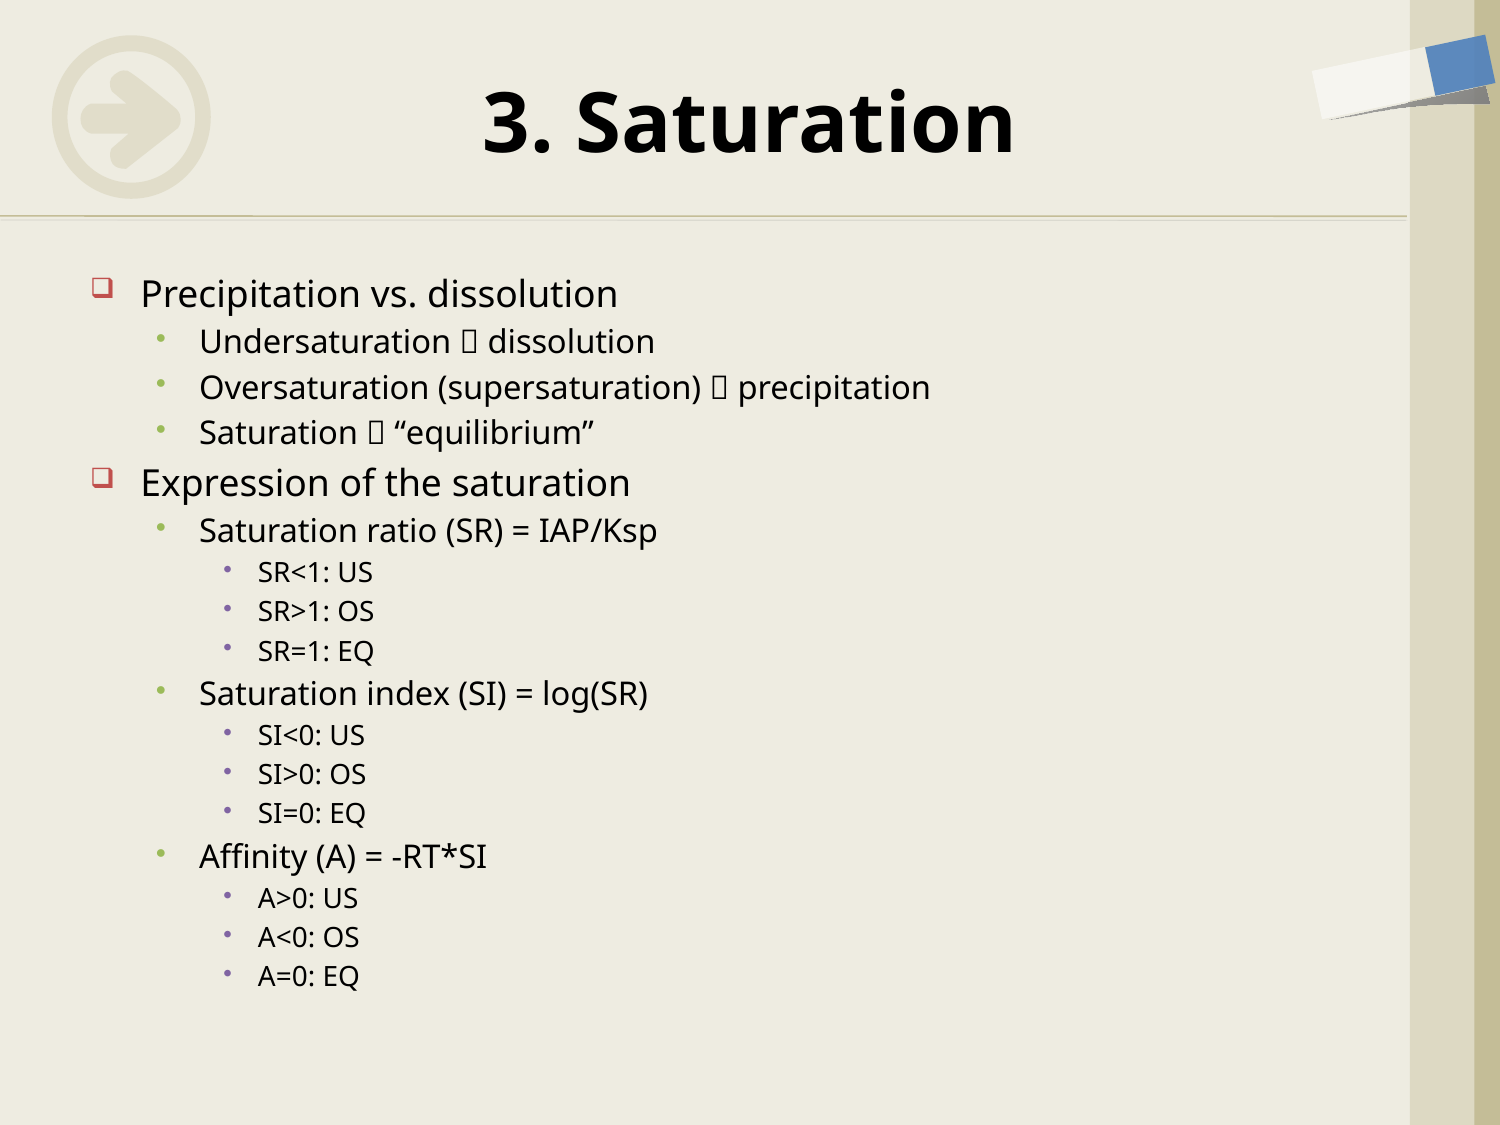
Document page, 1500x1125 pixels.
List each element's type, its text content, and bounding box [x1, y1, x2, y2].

title 3. Saturation [75, 24, 1425, 213]
list Precipitation vs. dissolution Undersaturation  dissolution Oversaturation (supersaturation)  precipitation Saturation  “equilibrium” Expression of the saturation Saturation ratio (SR) = IAP/Ksp SR<1: US SR>1: OS SR=1: EQ Saturation index (SI) = log(SR) SI<0: US SI>0: OS SI=0: EQ Affinity (A) = -RT*SI A>0: US A<0: OS A=0: EQ [75, 262, 1406, 1005]
